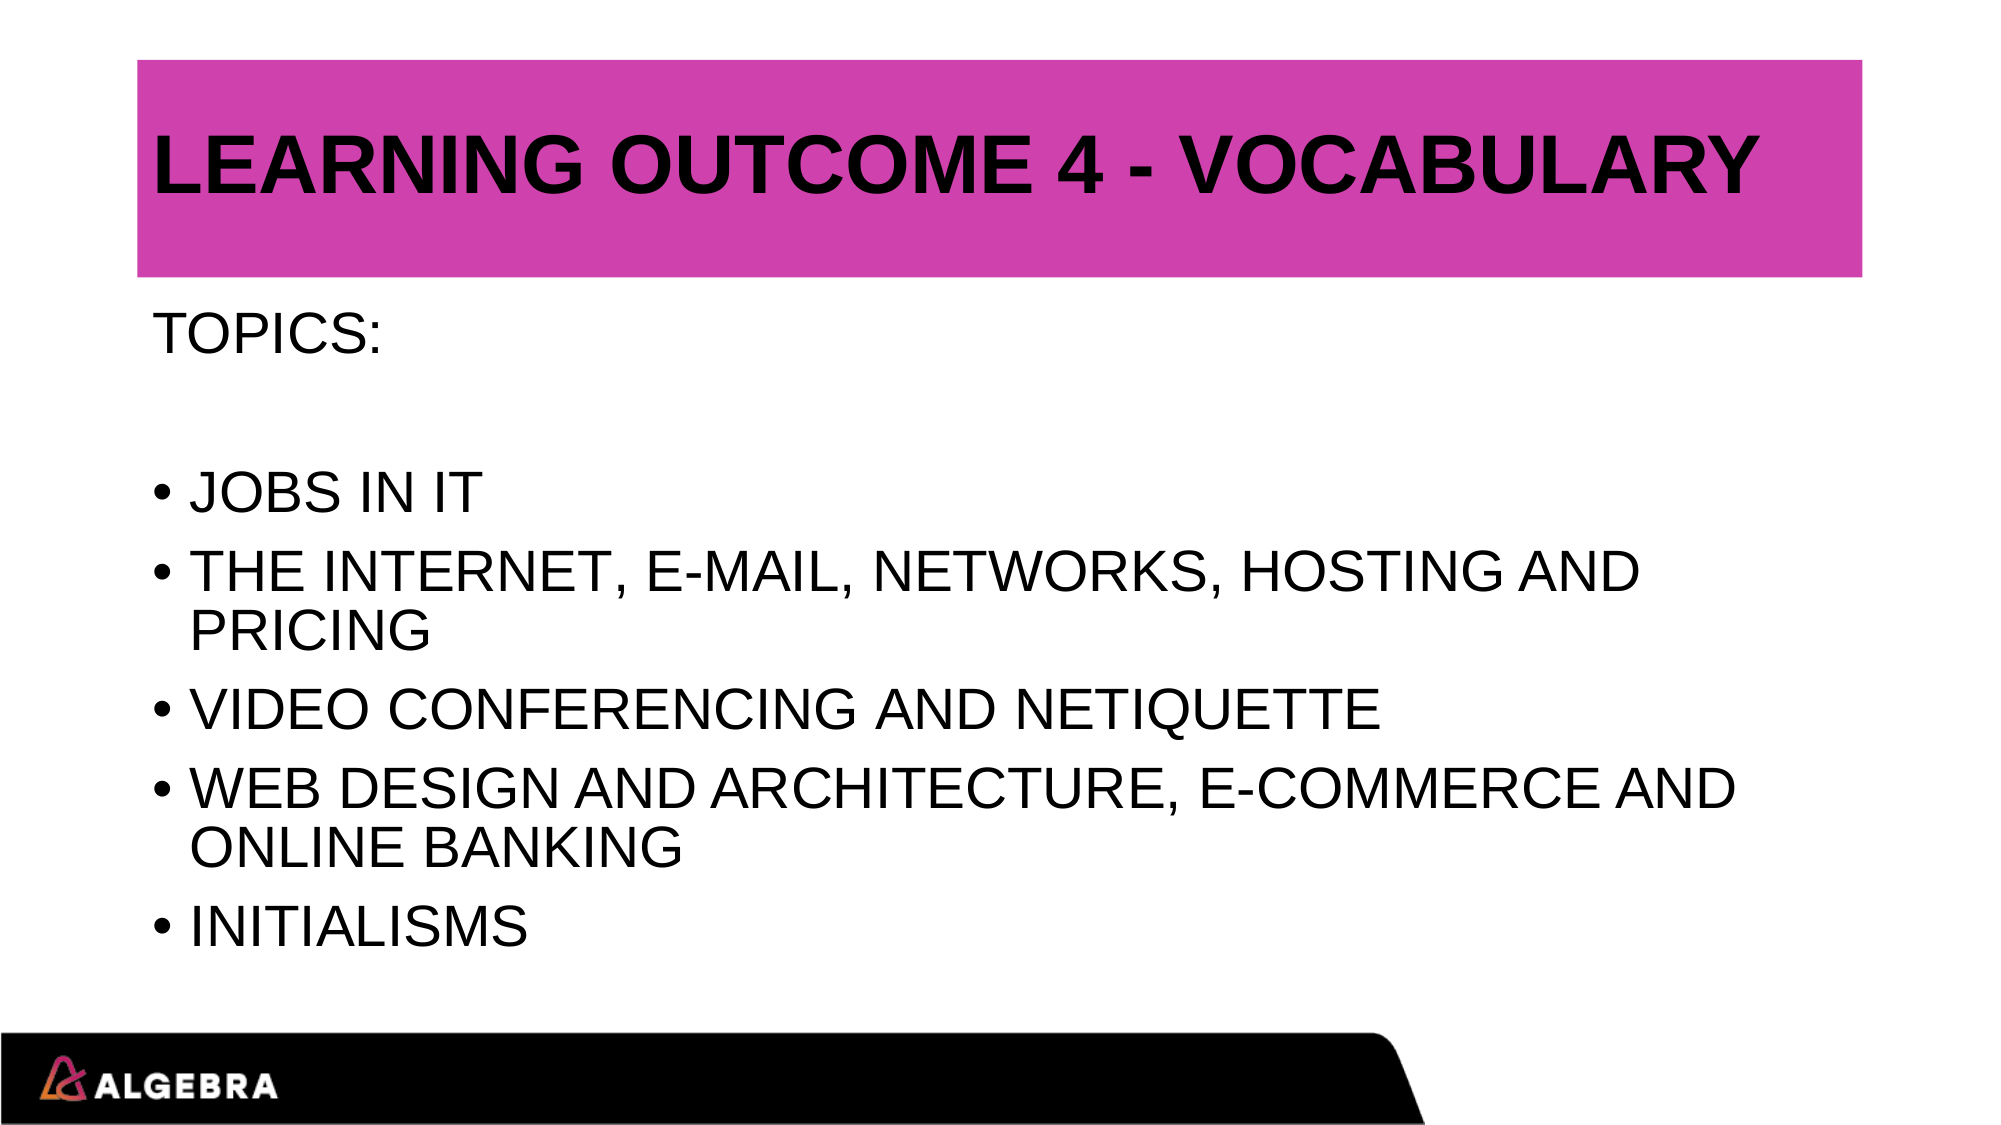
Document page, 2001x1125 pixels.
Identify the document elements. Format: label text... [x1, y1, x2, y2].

list TOPICS: JOBS IN IT THE INTERNET, E-MAIL, NETWORKS, HOSTING AND PRICING VIDEO CONFERENCING AND NETIQUETTE WEB DESIGN AND ARCHITECTURE, E-COMMERCE AND ONLINE BANKING INITIALISMS [137, 299, 1863, 1014]
picture [0, 1032, 1425, 1125]
title LEARNING OUTCOME 4 - VOCABULARY [137, 59, 1863, 278]
